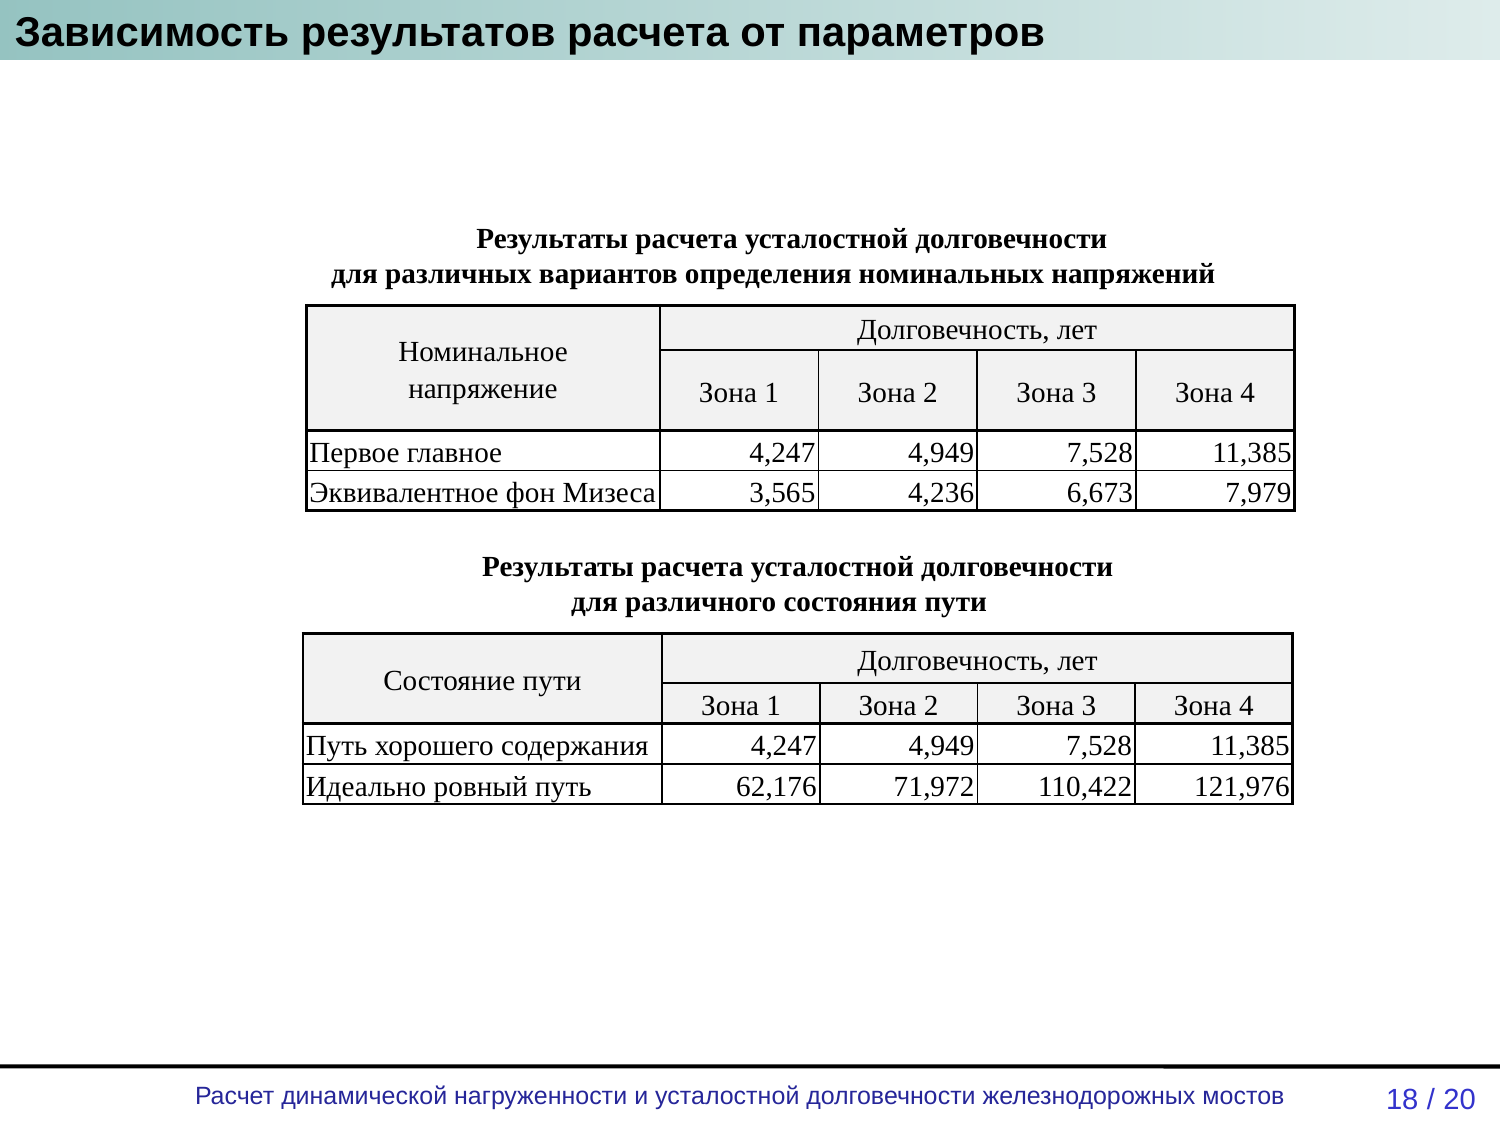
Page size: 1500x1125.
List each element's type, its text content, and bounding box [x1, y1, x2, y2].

table_cell 7,528 [978, 432, 1135, 470]
table_cell Путь хорошего содержания [304, 725, 661, 763]
text_box Результаты расчета усталостной долговечности для различного состояния пути [410, 540, 1149, 625]
table_cell Зона 4 [1137, 351, 1293, 429]
table_cell Идеально ровный путь [304, 765, 661, 803]
table_cell Зона 4 [1136, 684, 1291, 722]
table_cell 4,236 [819, 471, 976, 509]
text_box Результаты расчета усталостной долговечности для различных вариантов определения номинальных напряжений [304, 212, 1243, 297]
table_cell 7,528 [978, 725, 1134, 763]
table_cell 110,422 [978, 765, 1134, 803]
table_cell 4,949 [821, 725, 977, 763]
table_cell 7,979 [1137, 471, 1293, 509]
table_header Долговечность, лет [663, 635, 1291, 682]
table_cell 6,673 [978, 471, 1135, 509]
table_cell 71,972 [821, 765, 977, 803]
table_cell Зона 2 [819, 351, 976, 429]
table_header Номинальное напряжение [308, 307, 659, 429]
text_box [0, 0, 1500, 75]
table_cell 4,949 [819, 432, 976, 470]
table_cell 4,247 [663, 725, 819, 763]
table_cell Первое главное [308, 432, 659, 470]
table_cell Зона 3 [978, 351, 1135, 429]
table_cell Зона 3 [978, 684, 1134, 722]
table_cell 62,176 [663, 765, 819, 803]
table_cell 3,565 [661, 471, 818, 509]
table_cell 121,976 [1136, 765, 1291, 803]
table_cell 4,247 [661, 432, 818, 470]
table_cell Зона 2 [821, 684, 977, 722]
table_cell 11,385 [1137, 432, 1293, 470]
table_header Долговечность, лет [661, 307, 1293, 349]
table_cell Зона 1 [661, 351, 818, 429]
table_cell 11,385 [1136, 725, 1291, 763]
table_cell Эквивалентное фон Мизеса [308, 471, 659, 509]
table_cell Зона 1 [663, 684, 819, 722]
table_header Состояние пути [304, 635, 661, 722]
